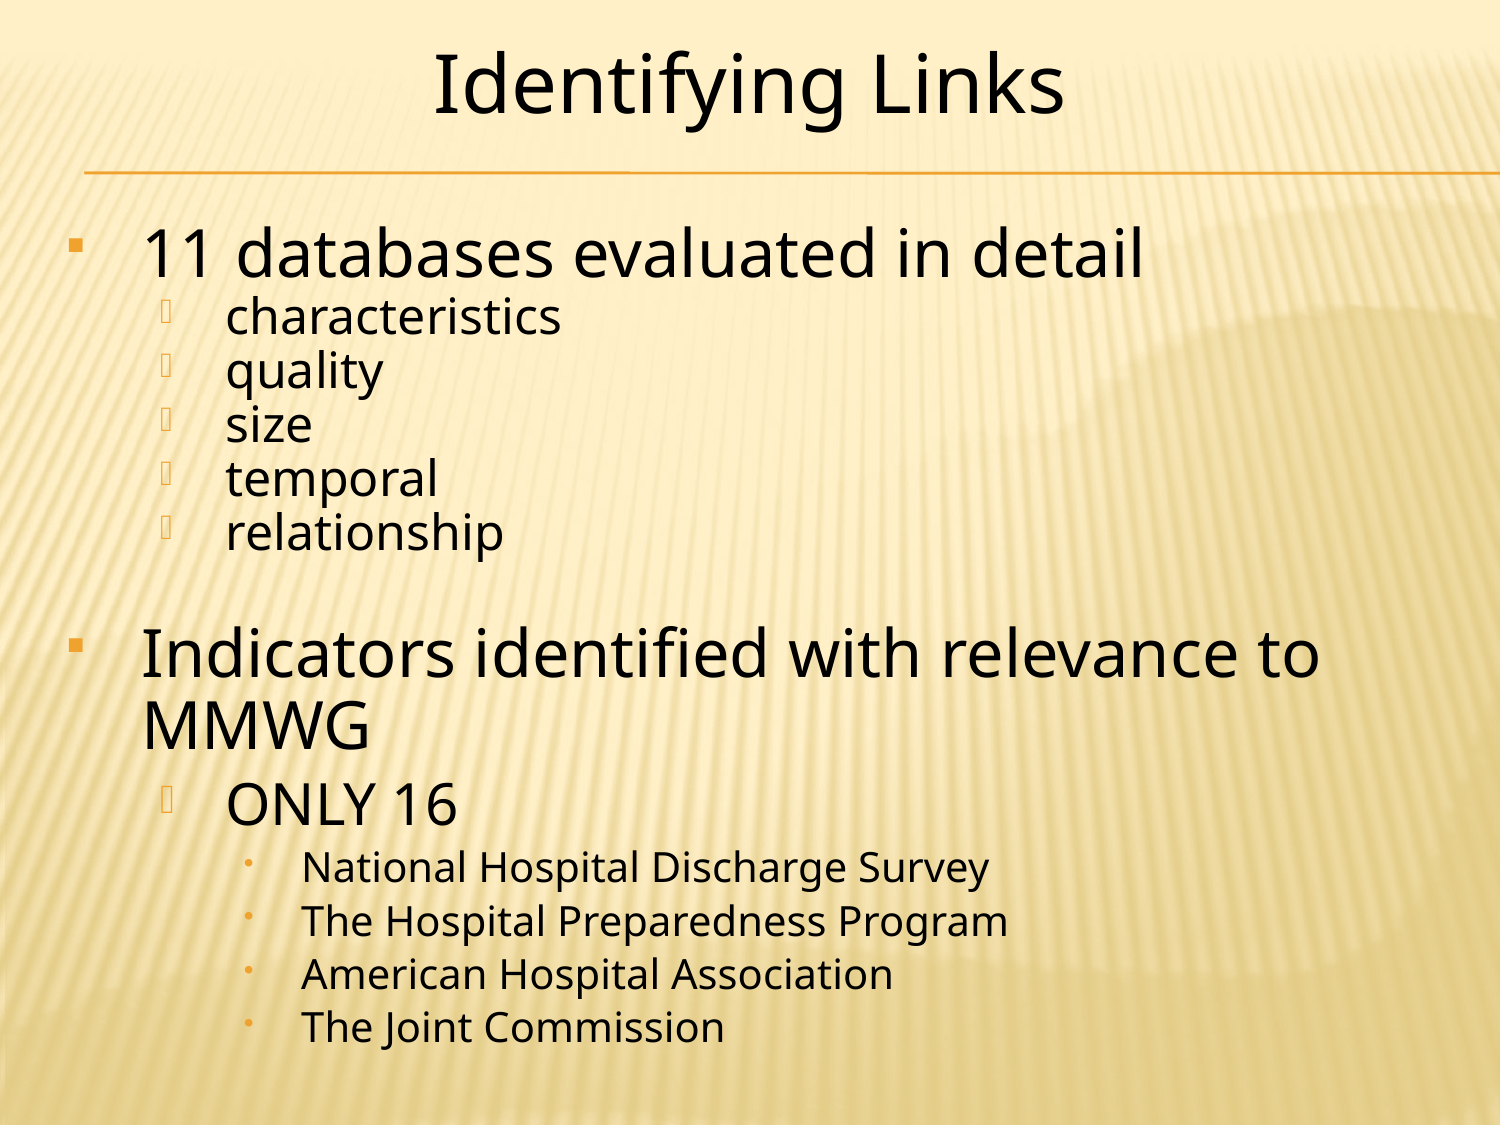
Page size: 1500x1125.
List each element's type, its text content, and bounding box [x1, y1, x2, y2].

title Identifying Links [75, 24, 1425, 138]
list 11 databases evaluated in detail characteristics quality size temporal relationship Indicators identified with relevance to MMWG ONLY 16 National Hospital Discharge Survey The Hospital Preparedness Program American Hospital Association The Joint Commission [49, 212, 1450, 1076]
